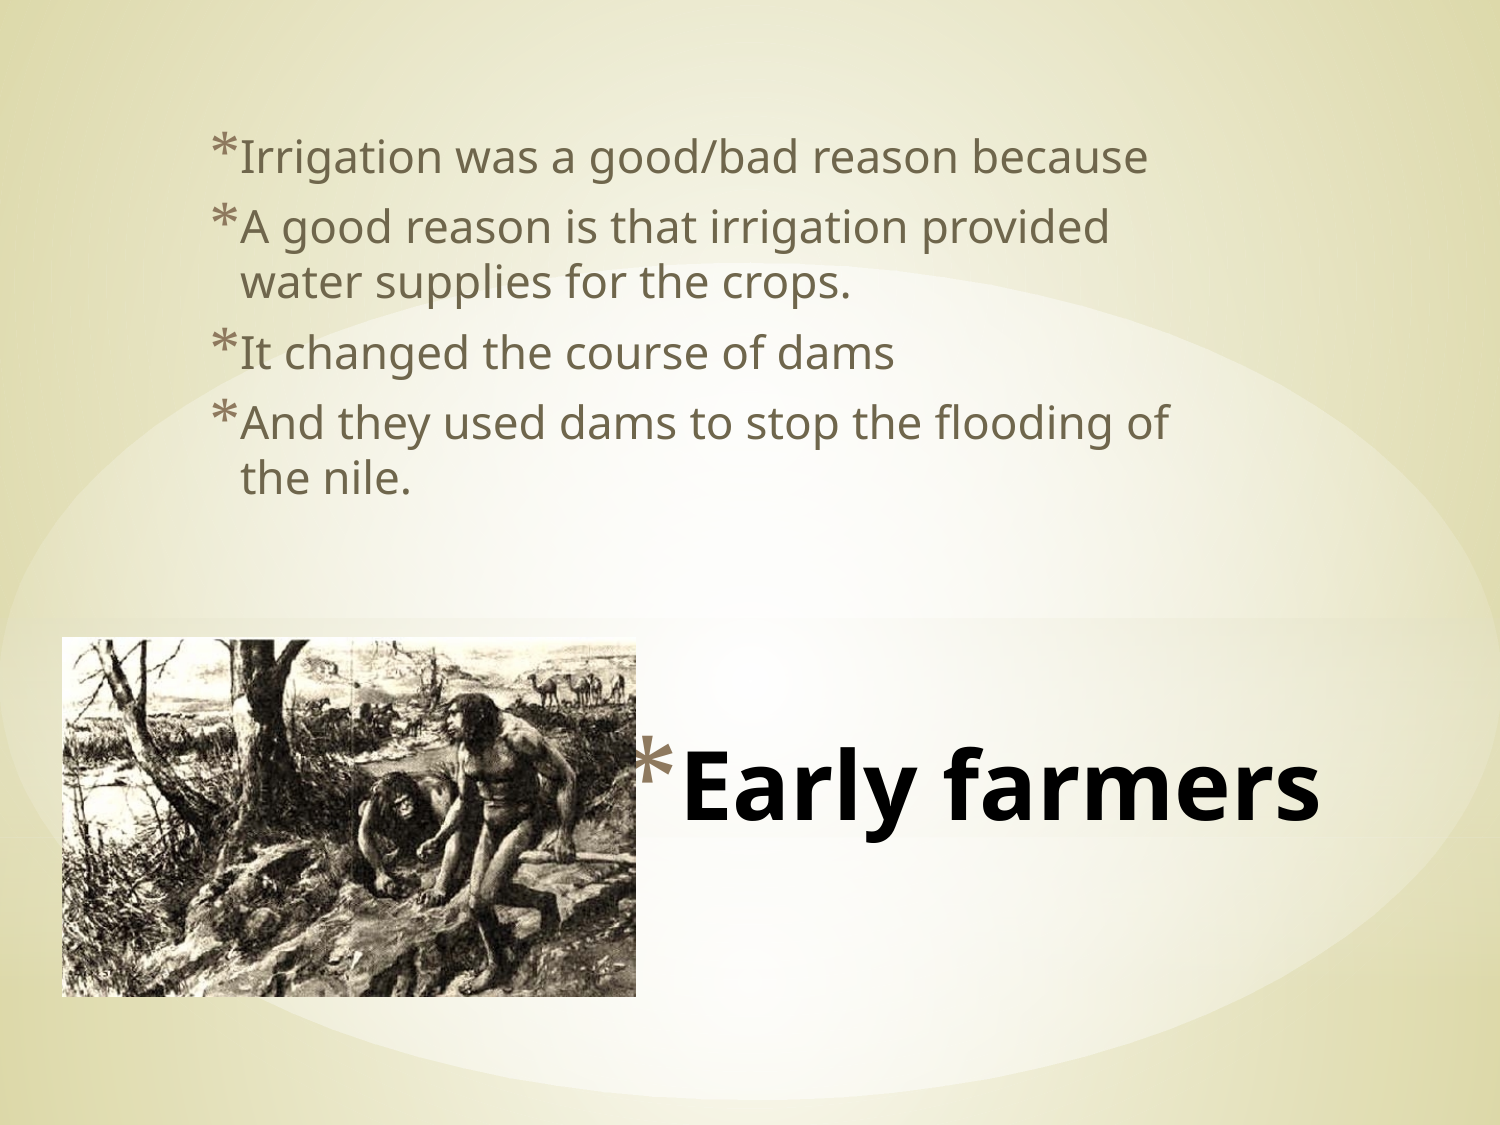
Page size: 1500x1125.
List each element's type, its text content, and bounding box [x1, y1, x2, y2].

picture [62, 637, 636, 998]
list Irrigation was a good/bad reason because A good reason is that irrigation provided water supplies for the crops. It changed the course of dams And they used dams to stop the flooding of the nile. [187, 120, 1238, 690]
title Early farmers [640, 717, 1363, 905]
